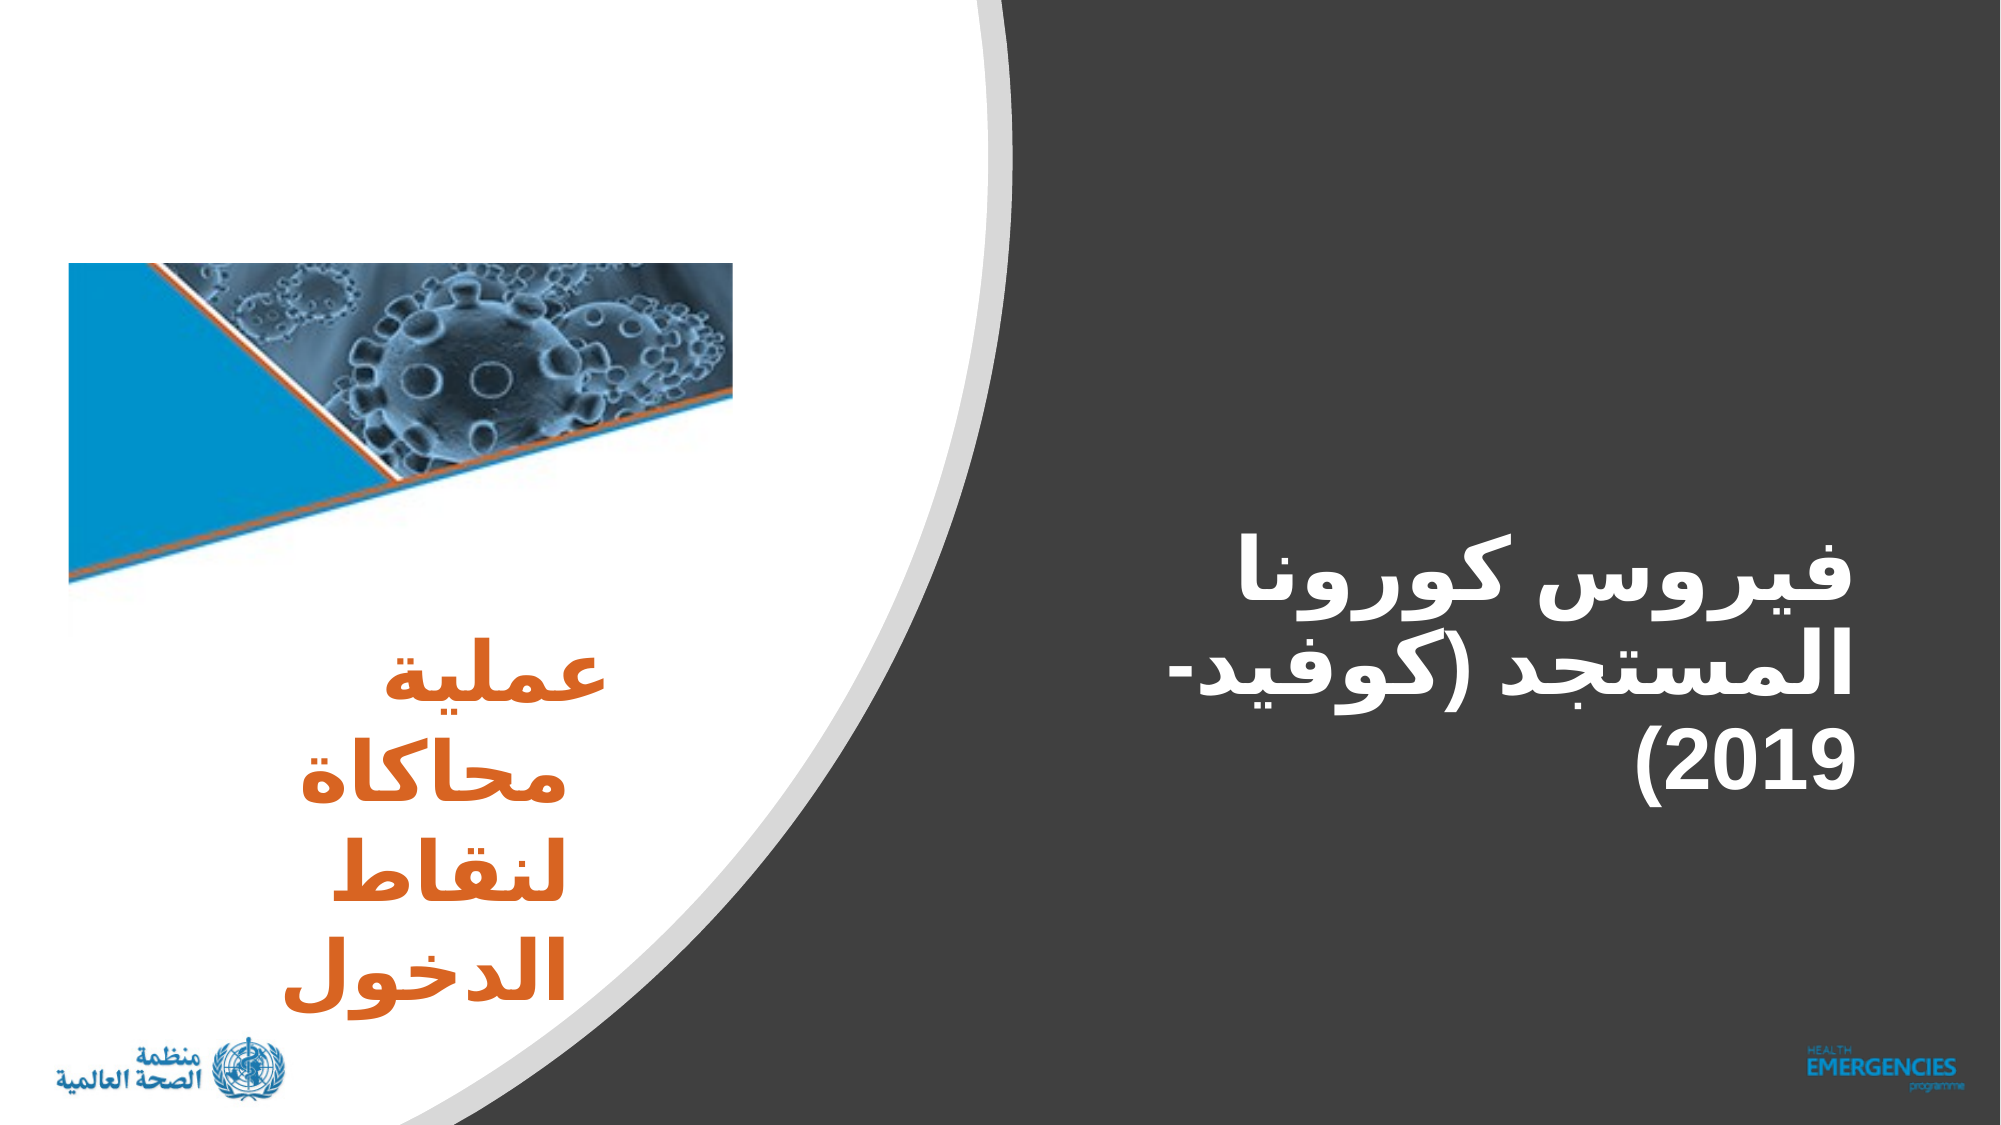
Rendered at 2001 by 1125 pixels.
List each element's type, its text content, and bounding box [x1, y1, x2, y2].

text_box فيروس كورونا المستجد (كوفيد-2019) [1136, 512, 1861, 809]
text_box [1790, 1037, 1999, 1102]
picture [37, 1021, 304, 1119]
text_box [0, 0, 1013, 1125]
